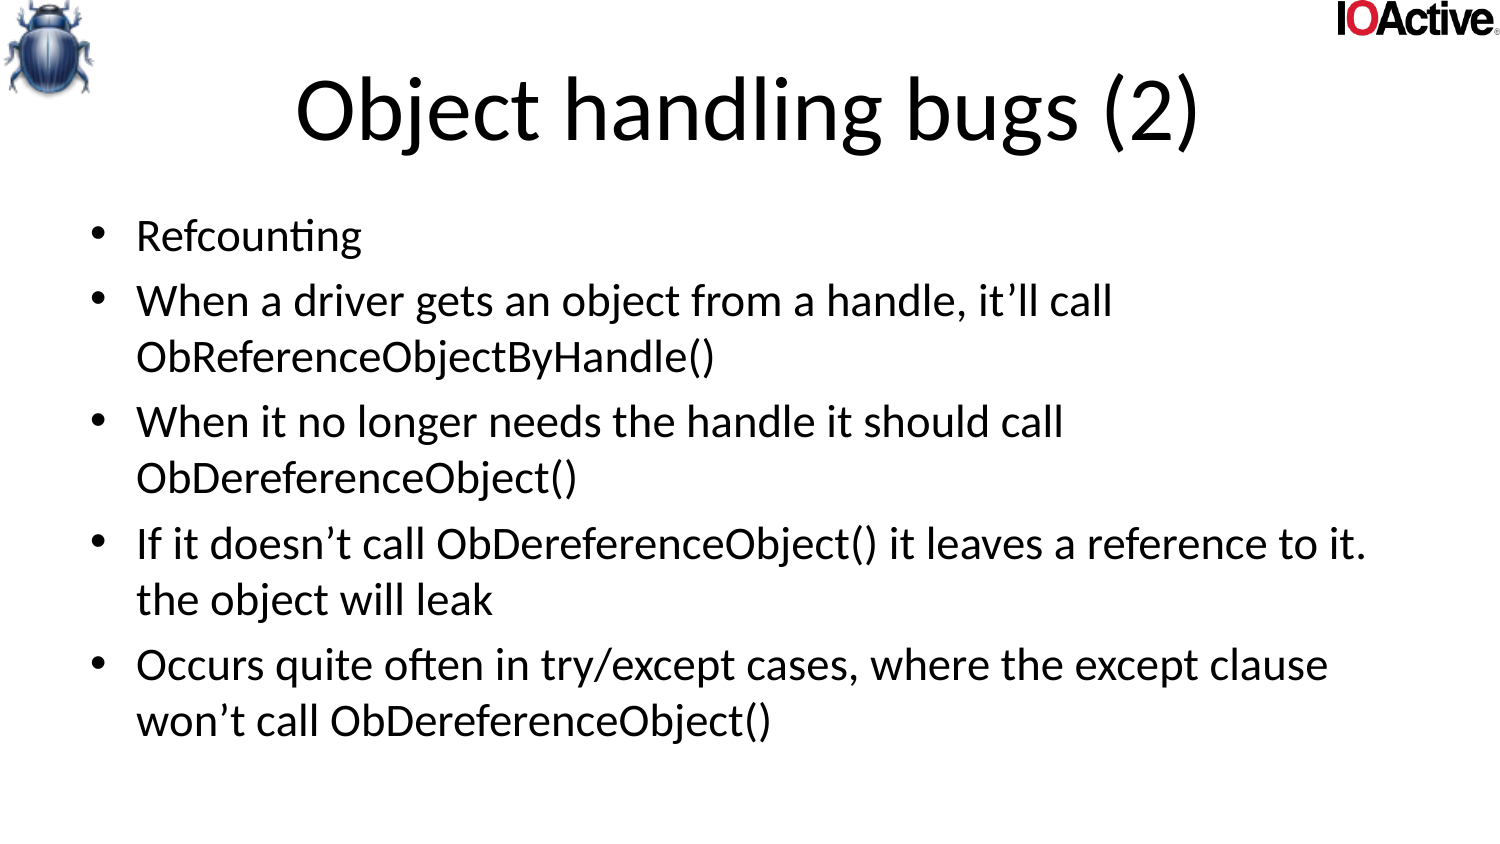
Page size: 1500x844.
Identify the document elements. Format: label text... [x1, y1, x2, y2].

picture [0, 0, 101, 101]
list Refcounting When a driver gets an object from a handle, it’ll call ObReferenceObjectByHandle() When it no longer needs the handle it should call ObDereferenceObject() If it doesn’t call ObDereferenceObject() it leaves a reference to it. the object will leak Occurs quite often in try/except cases, where the except clause won’t call ObDereferenceObject() [75, 196, 1425, 754]
picture [1337, 0, 1500, 36]
title Object handling bugs (2) [75, 33, 1425, 175]
